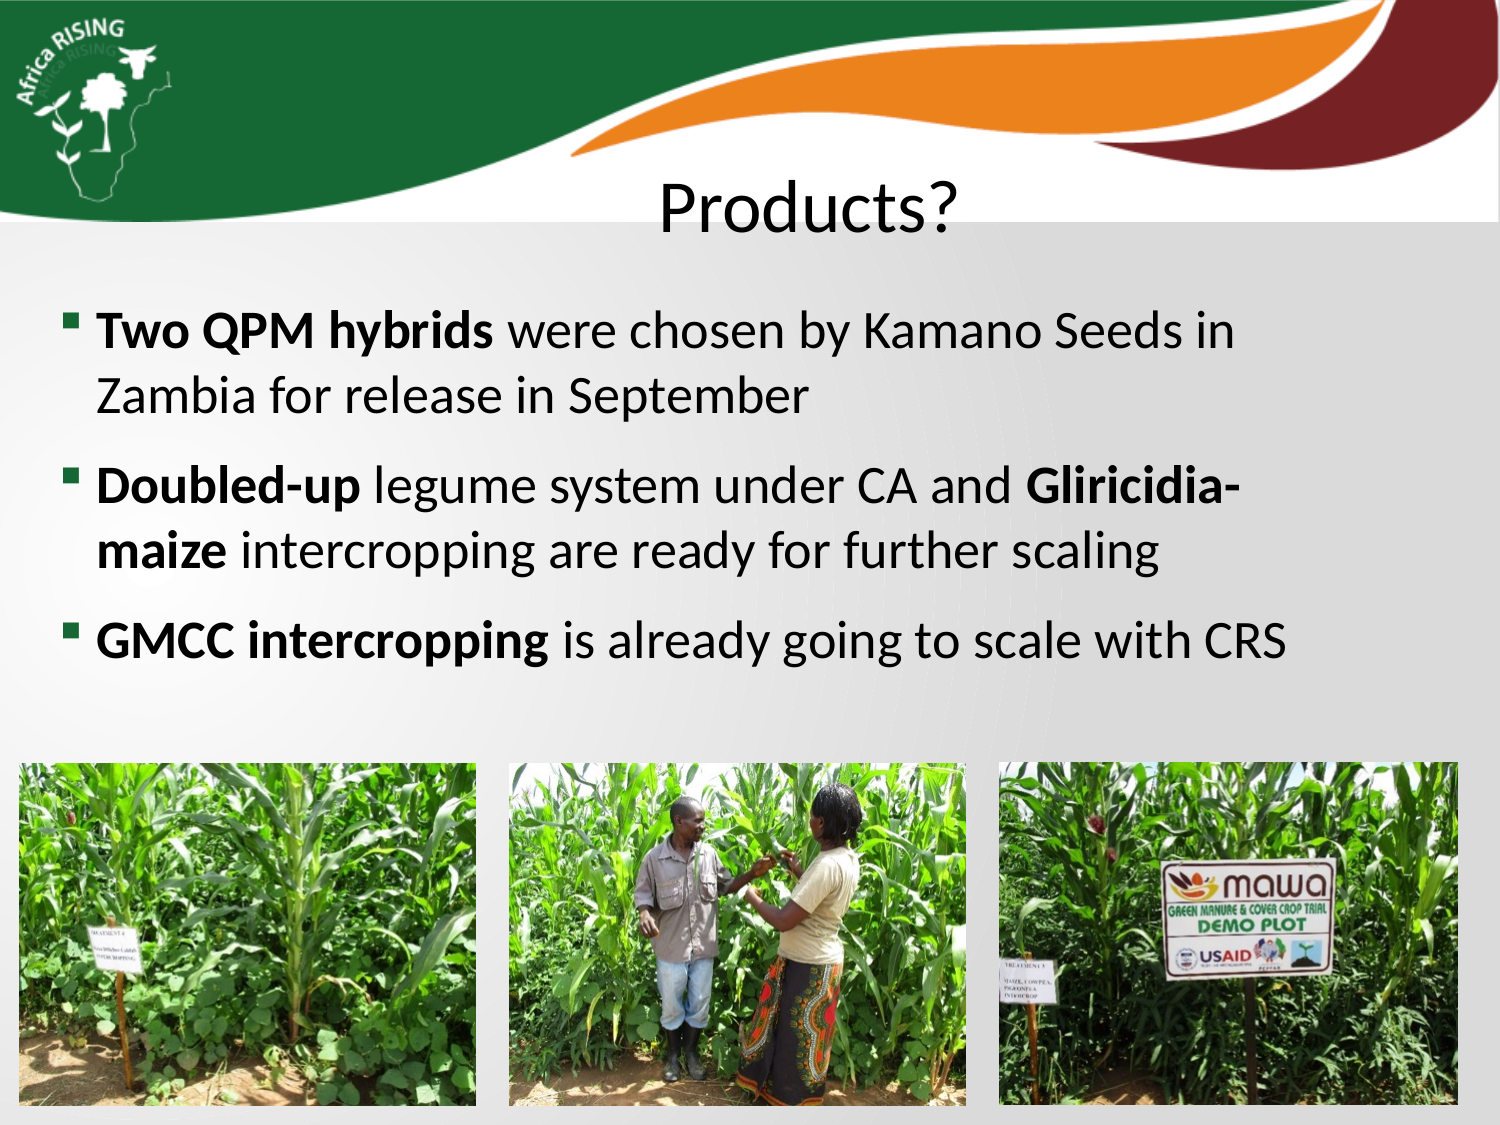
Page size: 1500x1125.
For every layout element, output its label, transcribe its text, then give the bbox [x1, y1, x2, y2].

picture [0, 0, 1499, 222]
text_box Two QPM hybrids were chosen by Kamano Seeds in Zambia for release in September Doubled-up legume system under CA and Gliricidia-maize intercropping are ready for further scaling GMCC intercropping is already going to scale with CRS [24, 287, 1325, 1030]
picture [999, 761, 1458, 1106]
list Products? [624, 149, 1100, 287]
picture [18, 762, 476, 1107]
picture [508, 762, 967, 1107]
